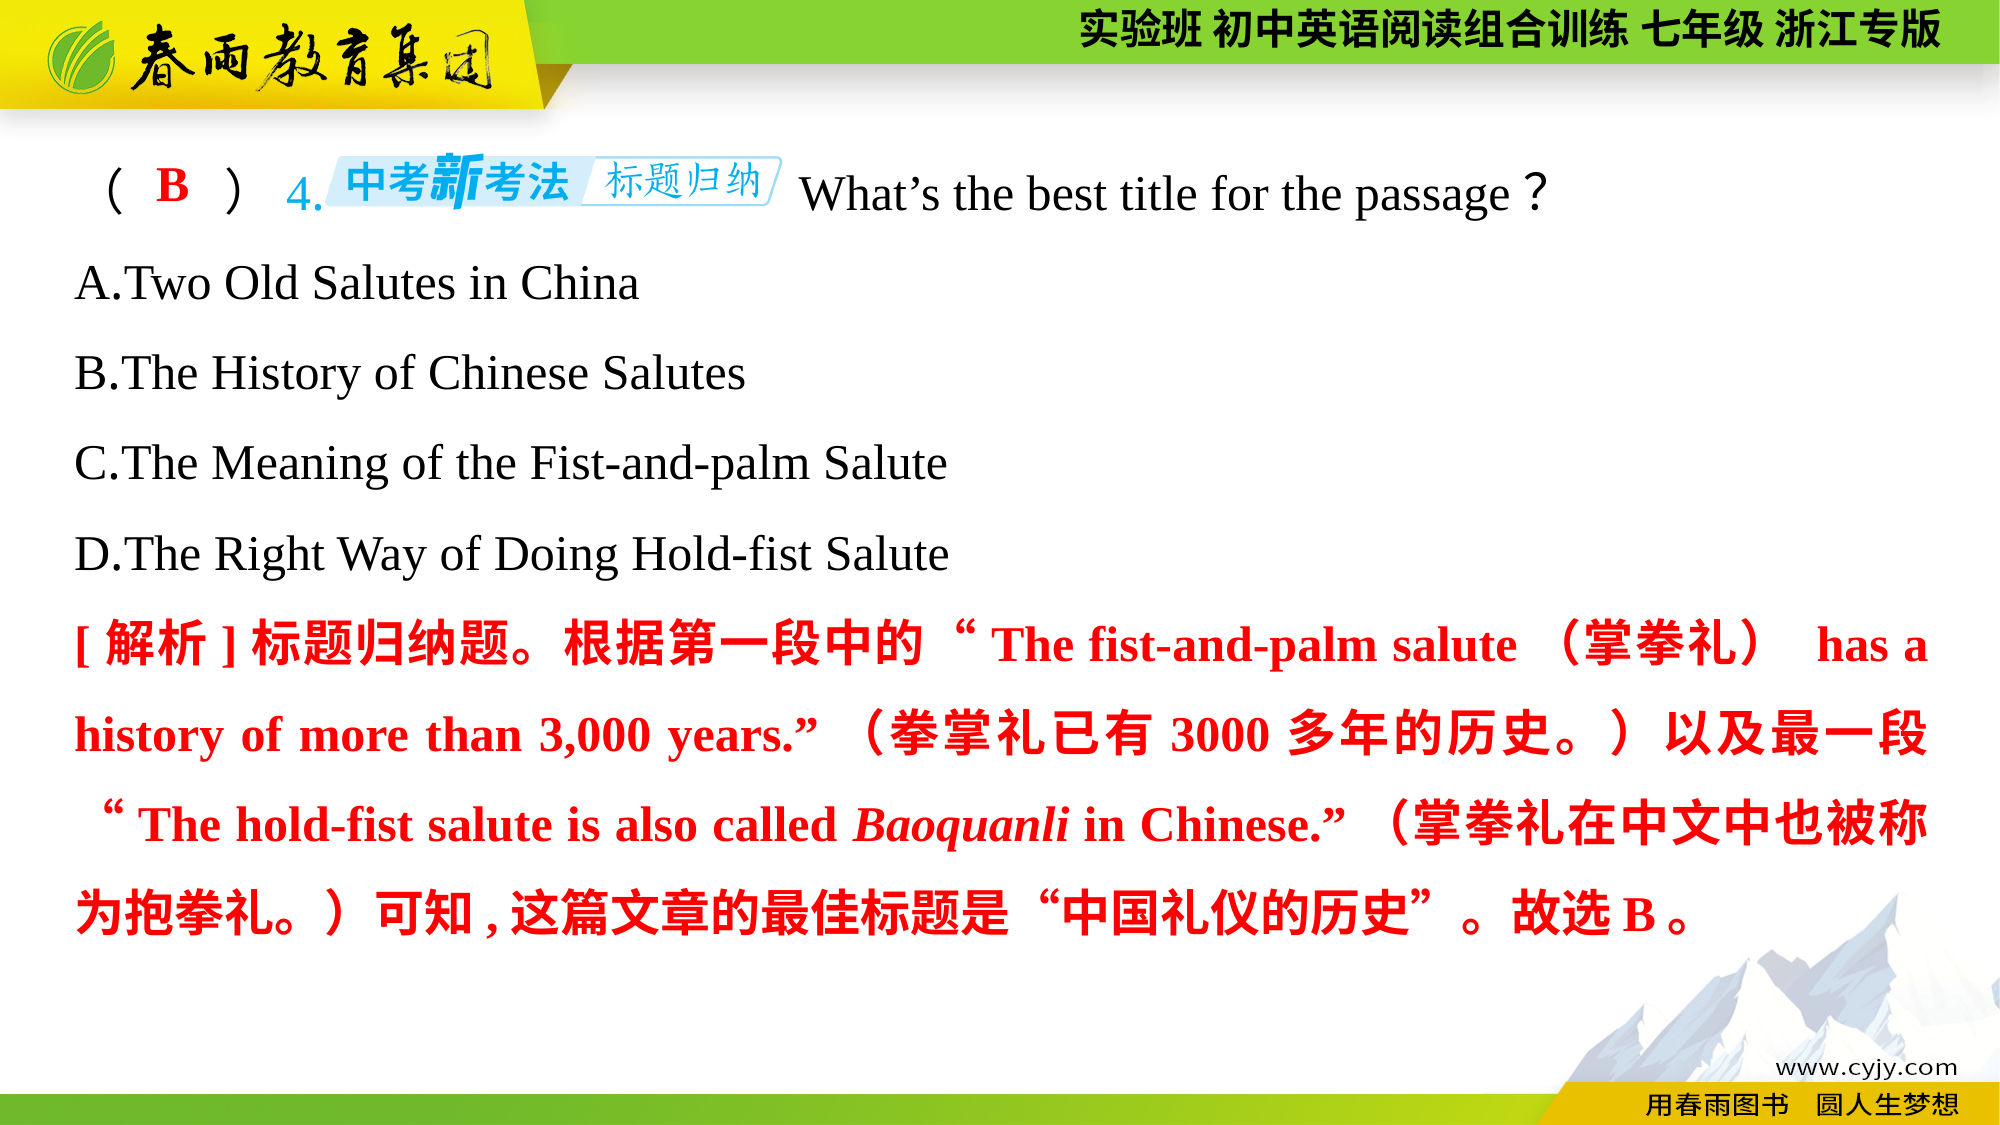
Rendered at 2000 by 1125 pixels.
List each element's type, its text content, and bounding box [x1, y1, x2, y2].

text_box [解析]标题归纳题。根据第一段中的“The fist-and-palm salute（掌拳礼） has a history of more than 3,000 years.”（拳掌礼已有3000多年的历史。）以及最一段“The hold-fist salute is also called Baoquanli in Chinese.”（掌拳礼在中文中也被称为抱拳礼。）可知,这篇文章的最佳标题是“中国礼仪的历史”。故选B。 [59, 573, 1944, 949]
picture [0, 0, 2000, 1125]
text_box B [141, 144, 205, 219]
list （ ）4. What’s the best title for the passage？ A.Two Old Salutes in China B.The History of Chinese Salutes C.The Meaning of the Fist-and-palm Salute D.The Right Way of Doing Hold-fist Salute [59, 122, 1944, 573]
